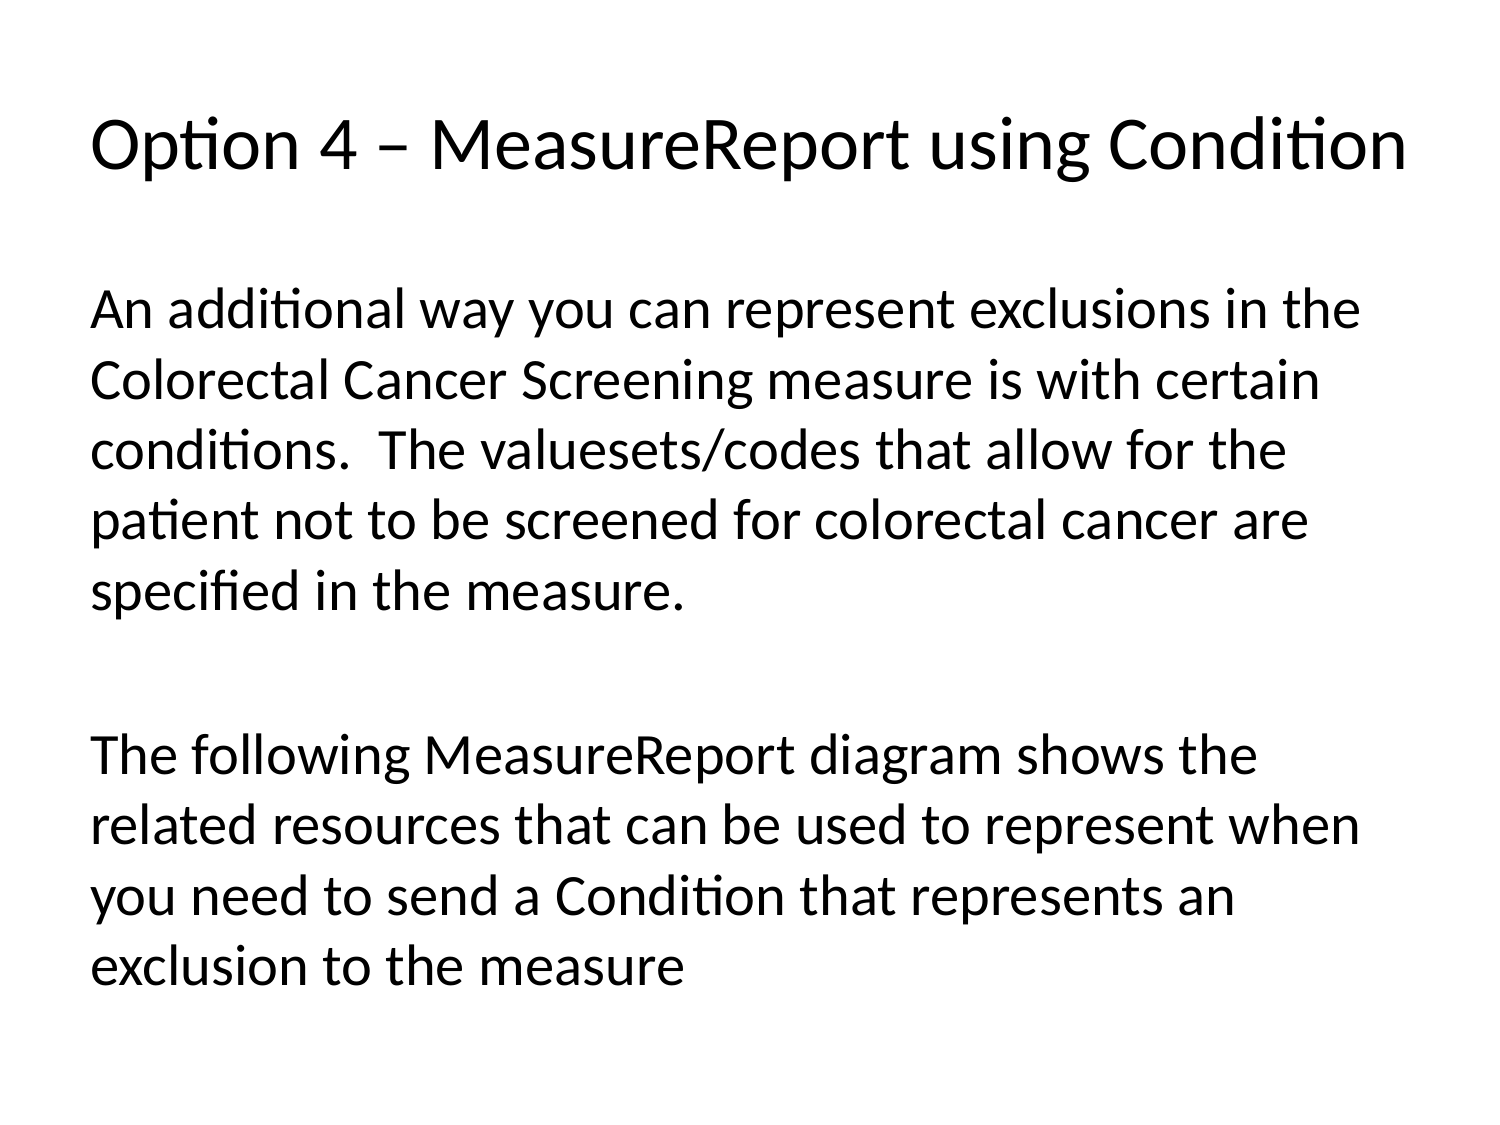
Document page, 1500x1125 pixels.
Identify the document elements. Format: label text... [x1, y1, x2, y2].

list An additional way you can represent exclusions in the Colorectal Cancer Screening measure is with certain conditions. The valuesets/codes that allow for the patient not to be screened for colorectal cancer are specified in the measure. The following MeasureReport diagram shows the related resources that can be used to represent when you need to send a Condition that represents an exclusion to the measure [75, 262, 1425, 1005]
title Option 4 – MeasureReport using Condition [75, 45, 1425, 233]
